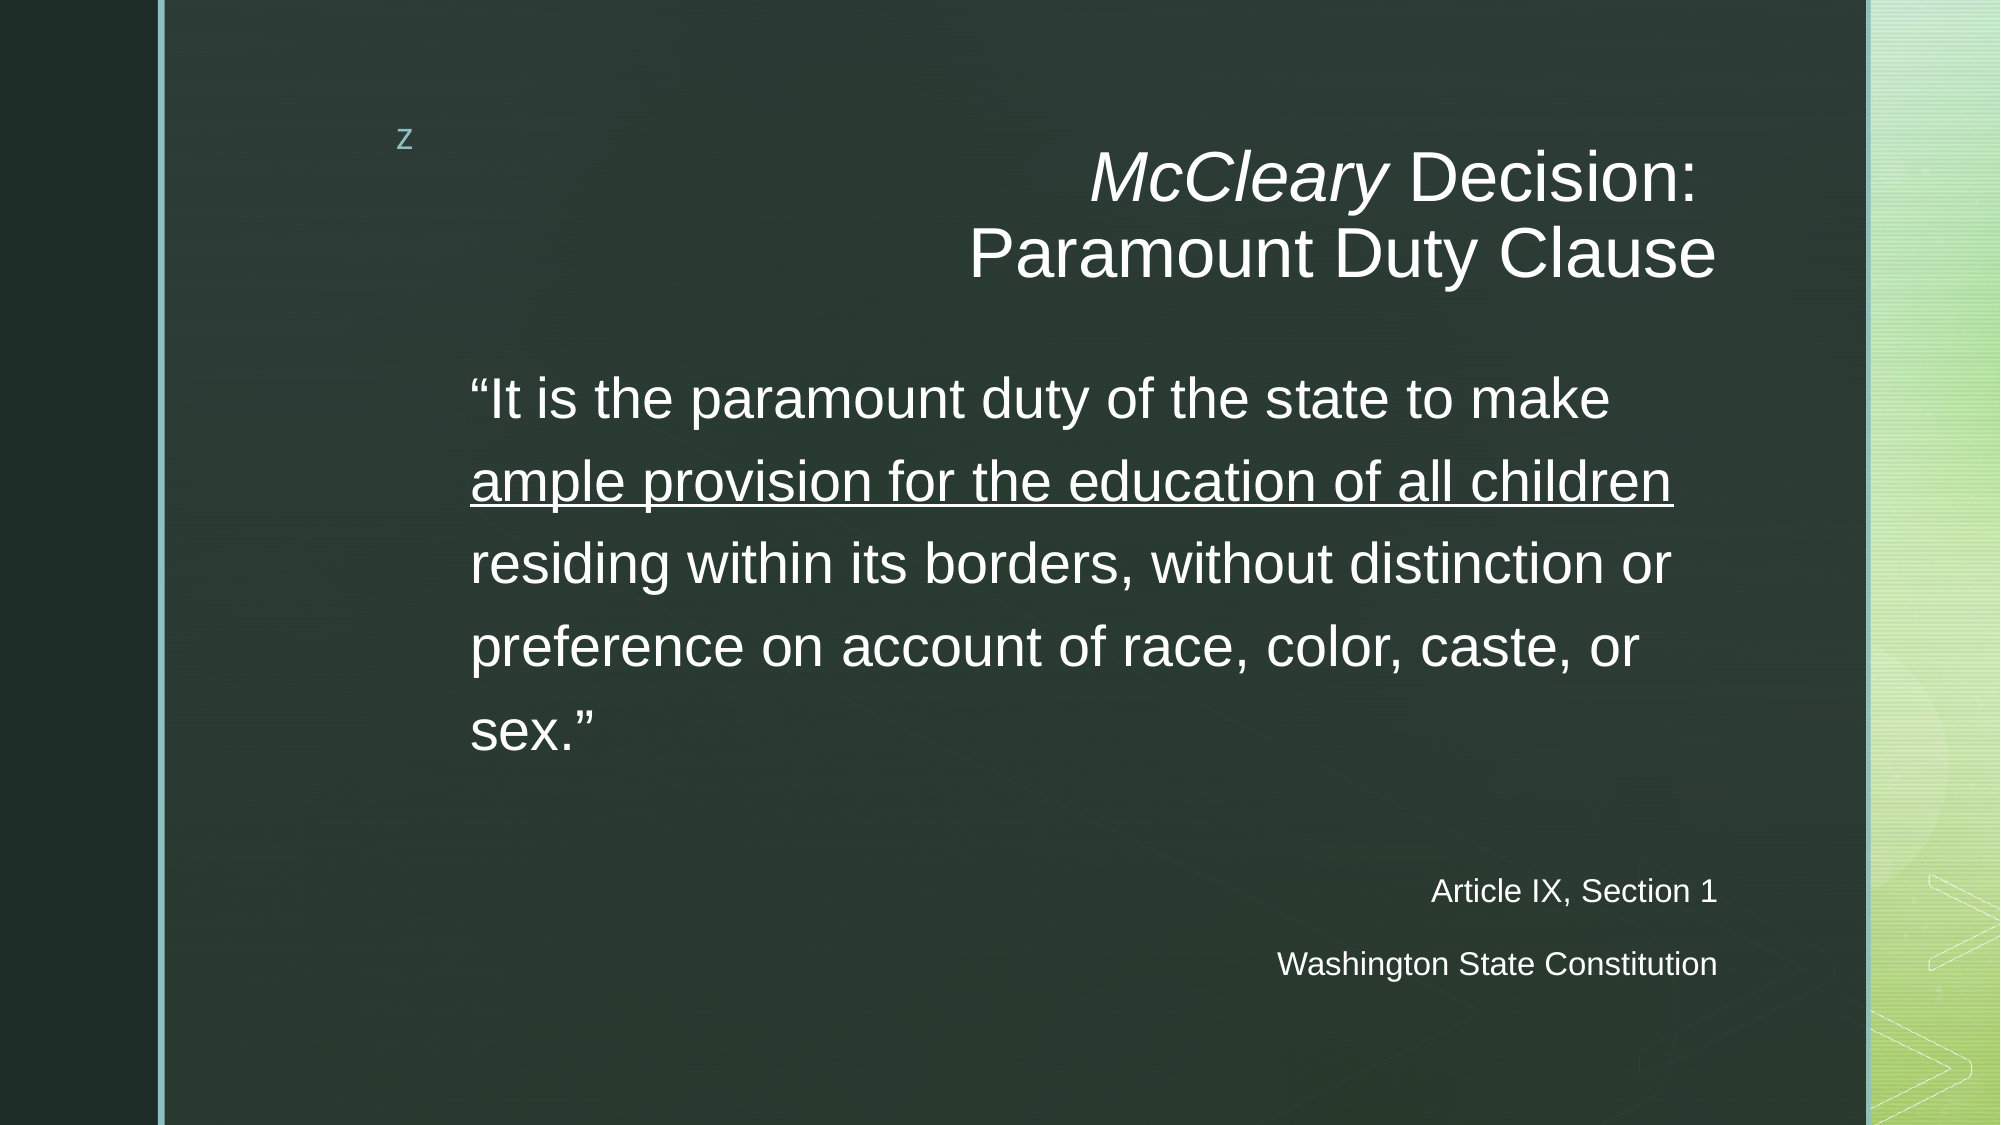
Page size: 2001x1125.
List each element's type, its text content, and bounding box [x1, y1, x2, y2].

title McCleary Decision: Paramount Duty Clause [454, 132, 1734, 310]
list “It is the paramount duty of the state to make ample provision for the education of all children residing within its borders, without distinction or preference on account of race, color, caste, or sex.” Article IX, Section 1 Washington State Constitution [454, 336, 1734, 993]
picture [1871, 0, 2001, 1125]
